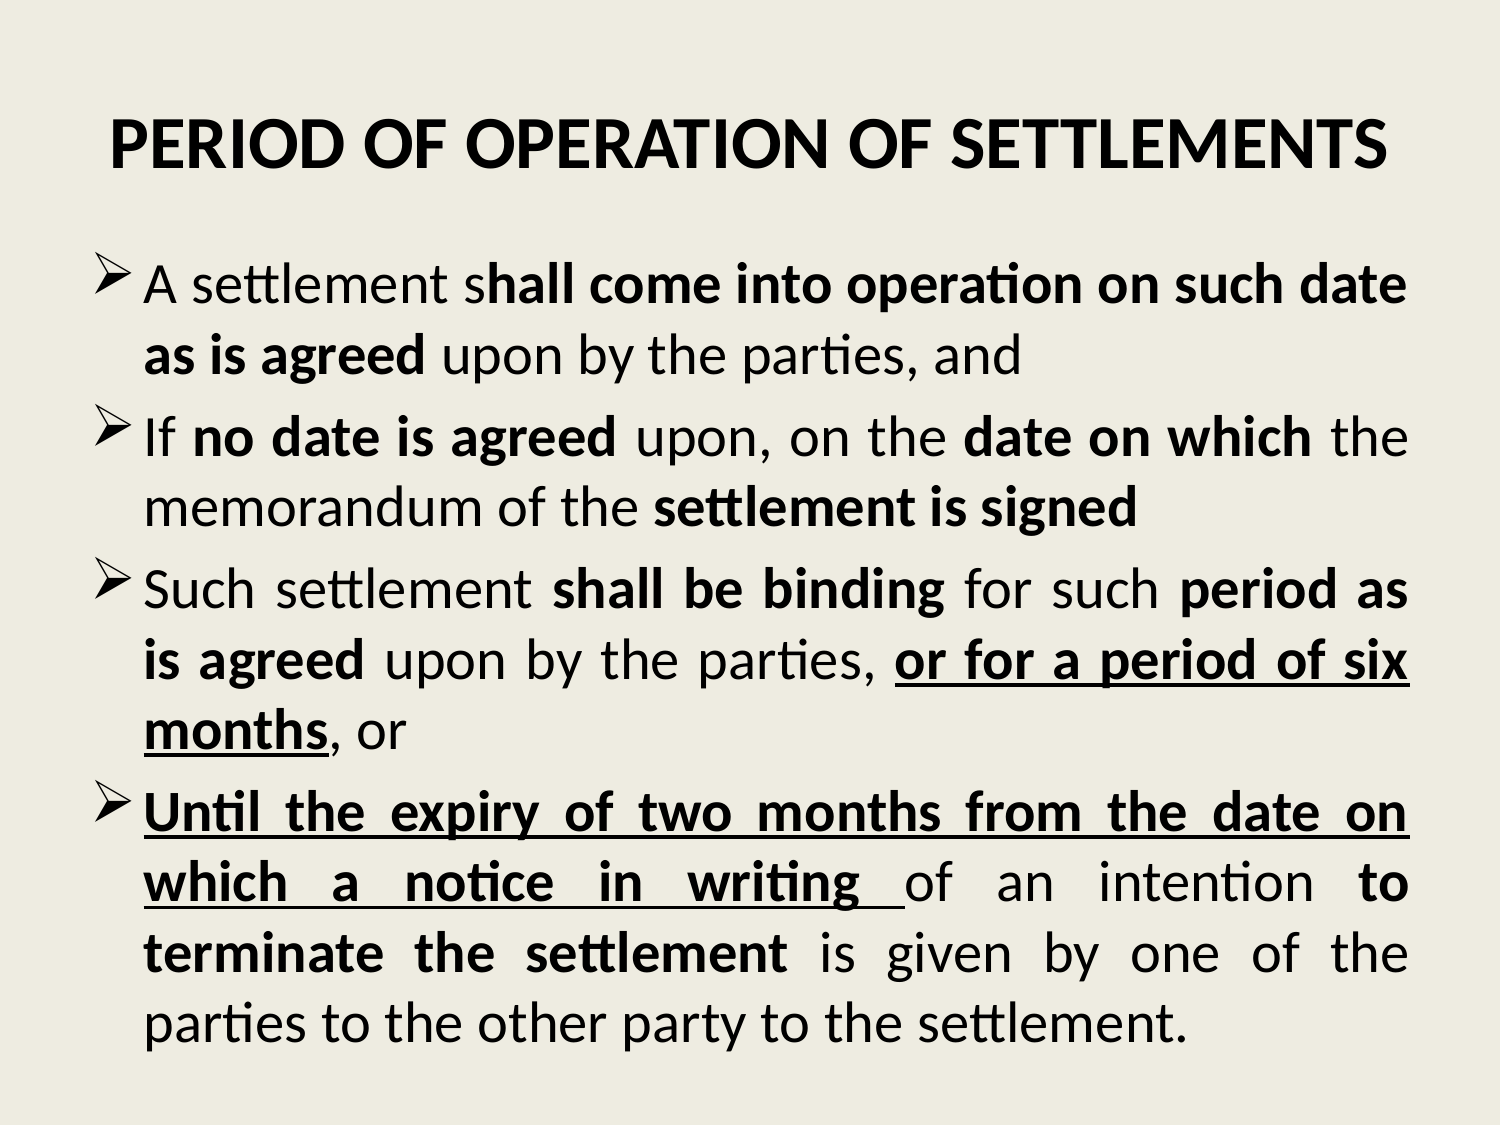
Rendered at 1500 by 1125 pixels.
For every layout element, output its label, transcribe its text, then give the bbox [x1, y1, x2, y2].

list A settlement shall come into operation on such date as is agreed upon by the parties, and If no date is agreed upon, on the date on which the memorandum of the settlement is signed Such settlement shall be binding for such period as is agreed upon by the parties, or for a period of six months, or Until the expiry of two months from the date on which a notice in writing of an intention to terminate the settlement is given by one of the parties to the other party to the settlement. [75, 237, 1425, 1075]
title PERIOD OF OPERATION OF SETTLEMENTS [75, 45, 1425, 233]
